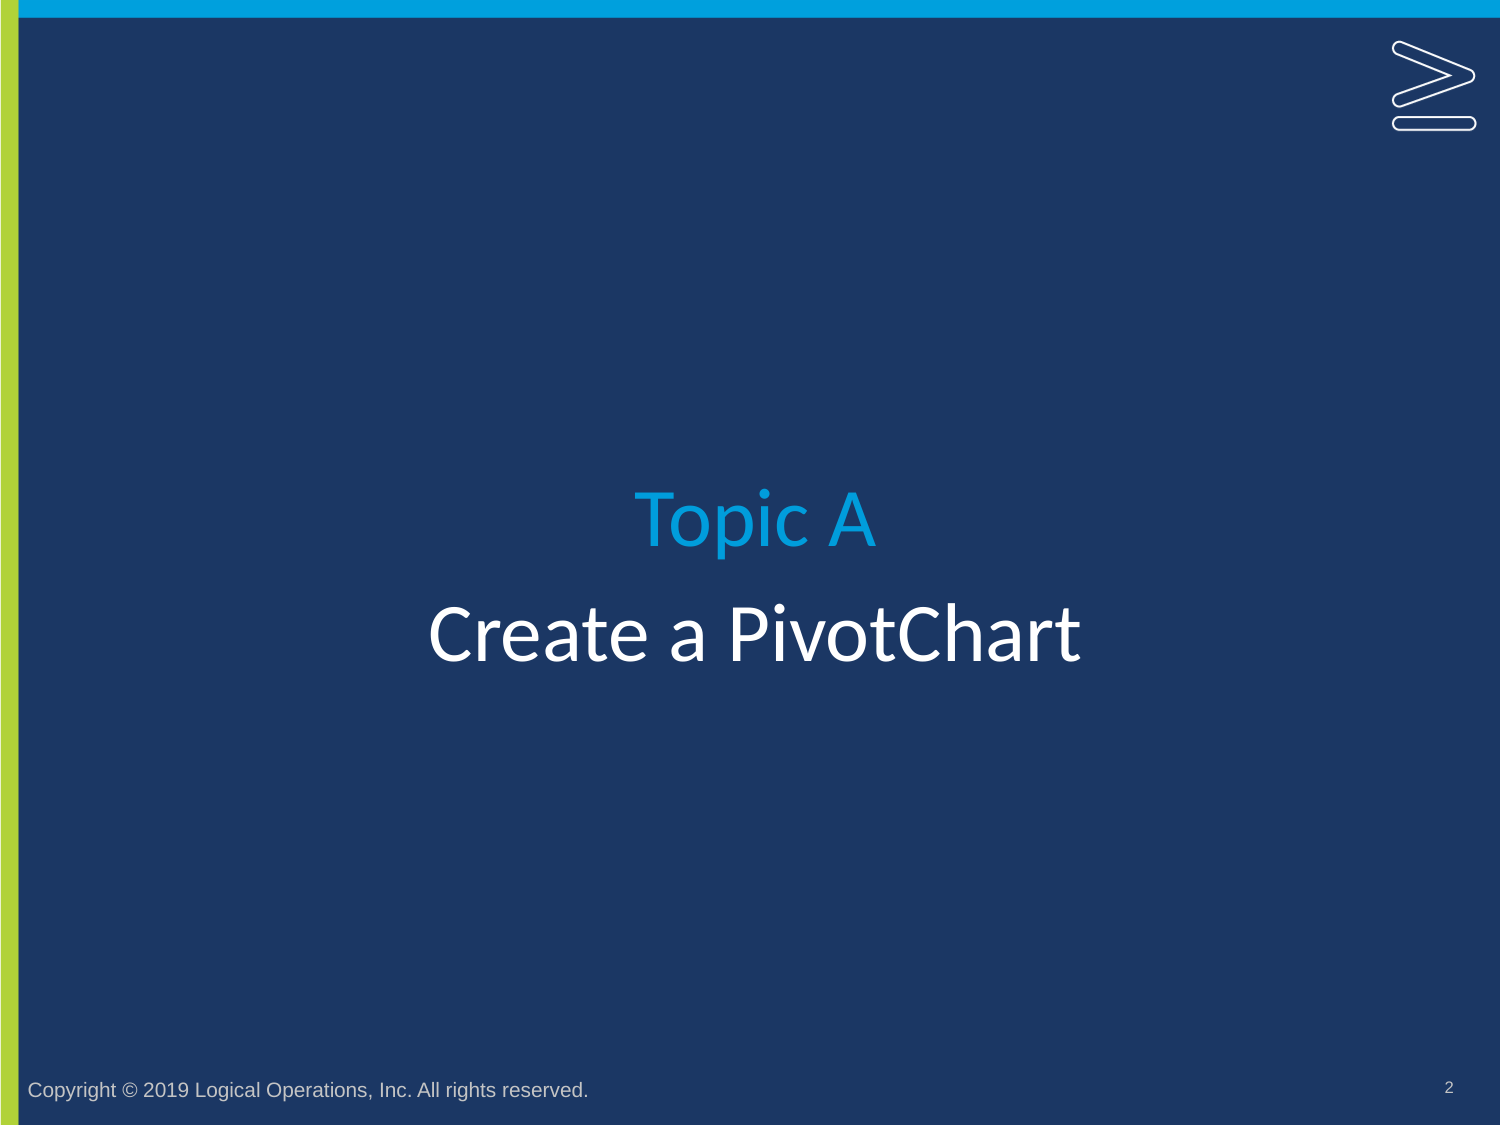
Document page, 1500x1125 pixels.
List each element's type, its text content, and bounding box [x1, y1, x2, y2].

picture [0, 0, 1500, 1125]
title Create a PivotChart [118, 571, 1394, 795]
slide_number 2 [1118, 1057, 1469, 1118]
list Topic A [118, 324, 1394, 571]
